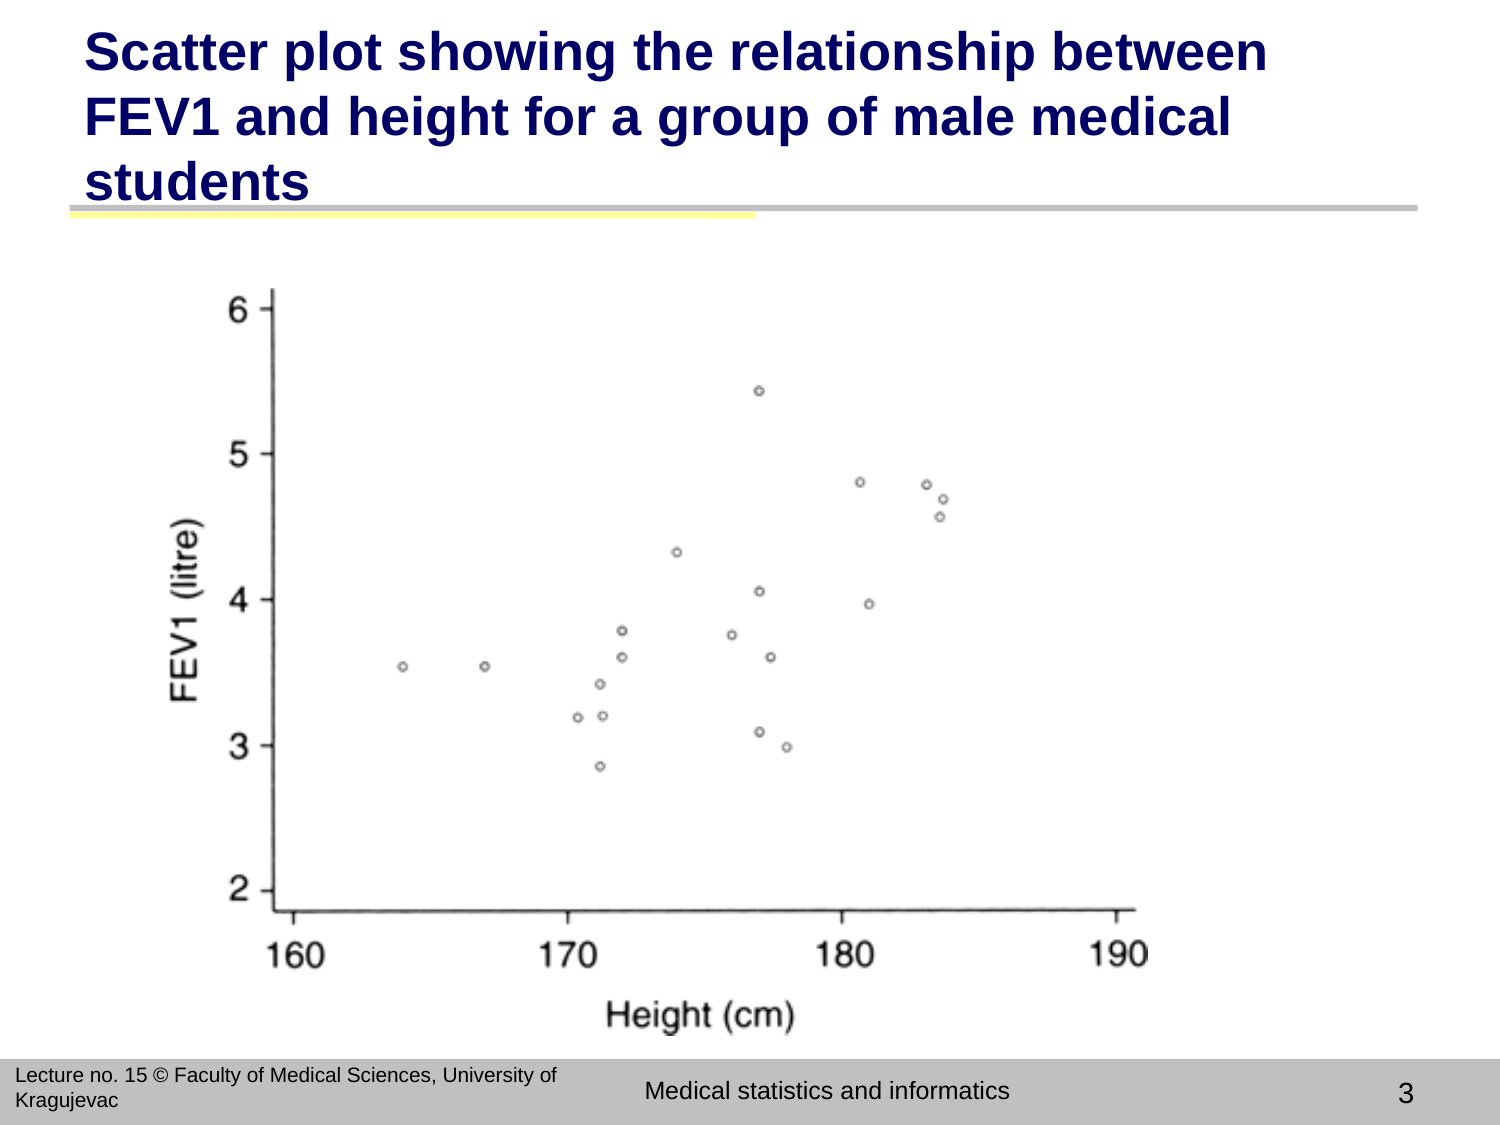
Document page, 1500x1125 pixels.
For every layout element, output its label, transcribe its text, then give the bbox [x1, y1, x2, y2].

title Scatter plot showing the relationship between FEV1 and height for a group of male medical students [69, 19, 1426, 208]
slide_number 3 [1164, 1066, 1430, 1125]
slide_number Lecture no. 15 © Faculty of Medical Sciences, University of Kragujevac [0, 1053, 616, 1108]
footer Medical statistics and informatics [512, 1066, 1144, 1125]
picture [169, 288, 1148, 1037]
